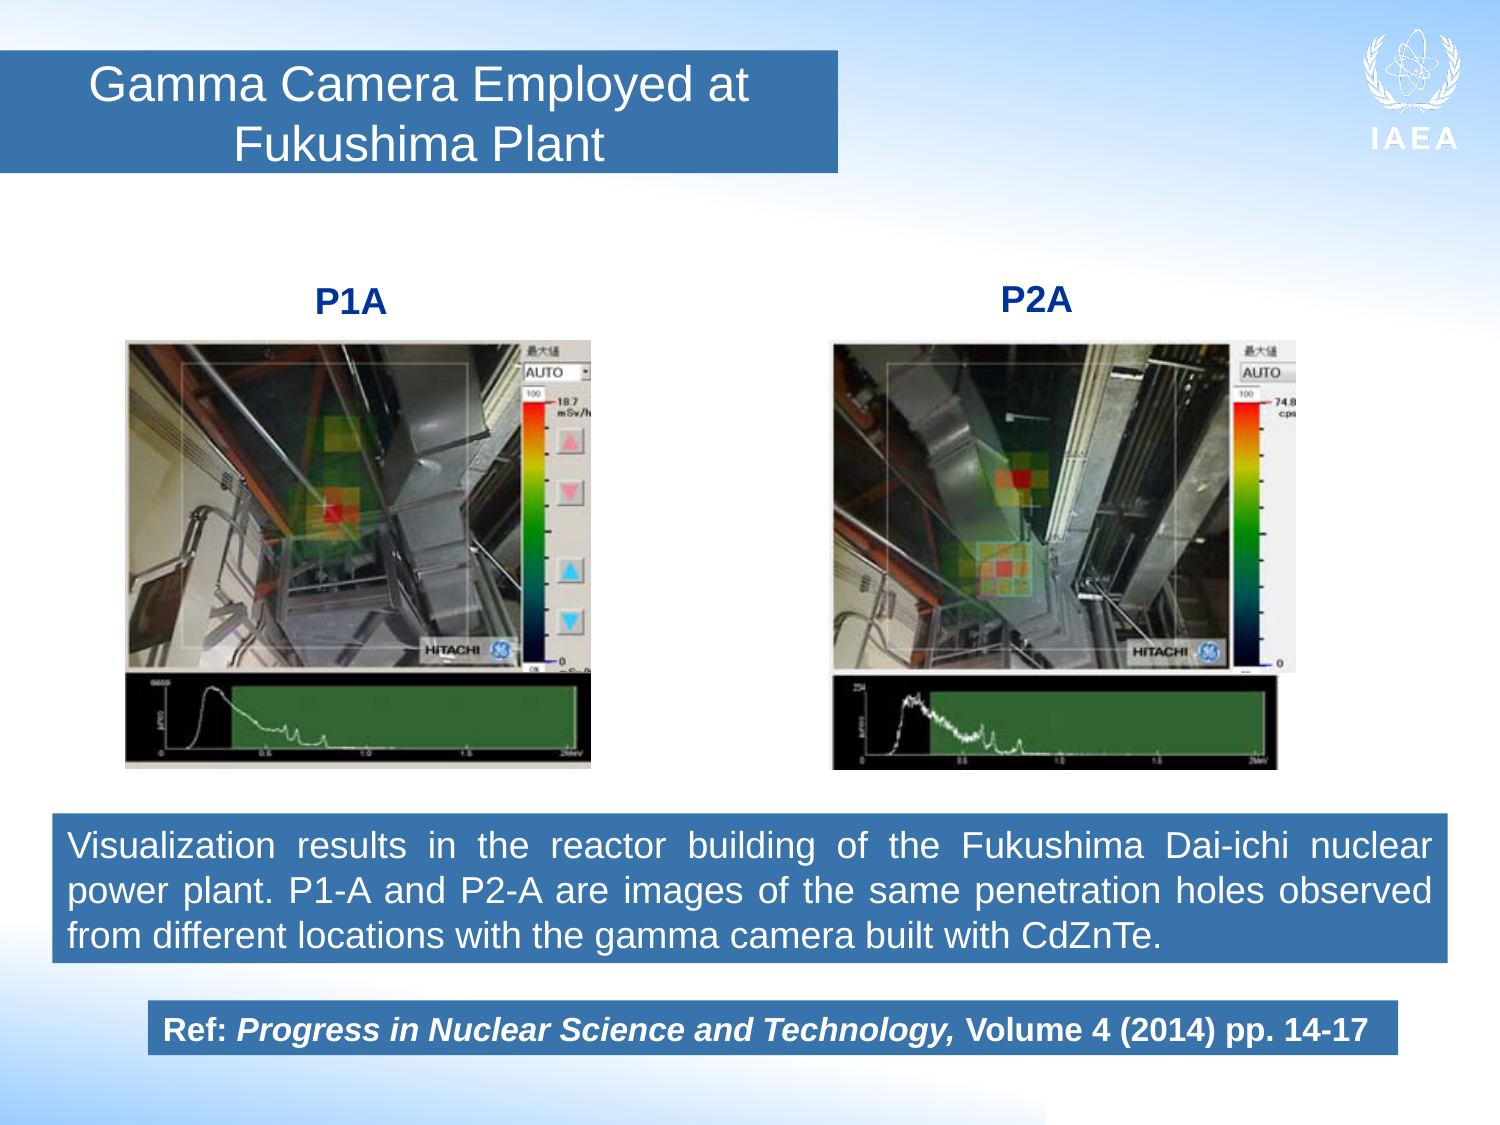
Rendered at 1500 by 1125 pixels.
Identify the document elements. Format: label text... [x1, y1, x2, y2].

text_box Ref: Progress in Nuclear Science and Technology, Volume 4 (2014) pp. 14-17 [148, 1000, 1399, 1056]
text_box Gamma Camera Employed at Fukushima Plant [0, 48, 840, 175]
text_box P1A [299, 269, 438, 329]
text_box Visualization results in the reactor building of the Fukushima Dai-ichi nuclear power plant. P1-A and P2-A are images of the same penetration holes observed from different locations with the gamma camera built with CdZnTe. [52, 813, 1448, 964]
picture [124, 340, 591, 770]
picture [829, 340, 1296, 771]
text_box P2A [985, 267, 1124, 327]
picture [1363, 29, 1461, 149]
